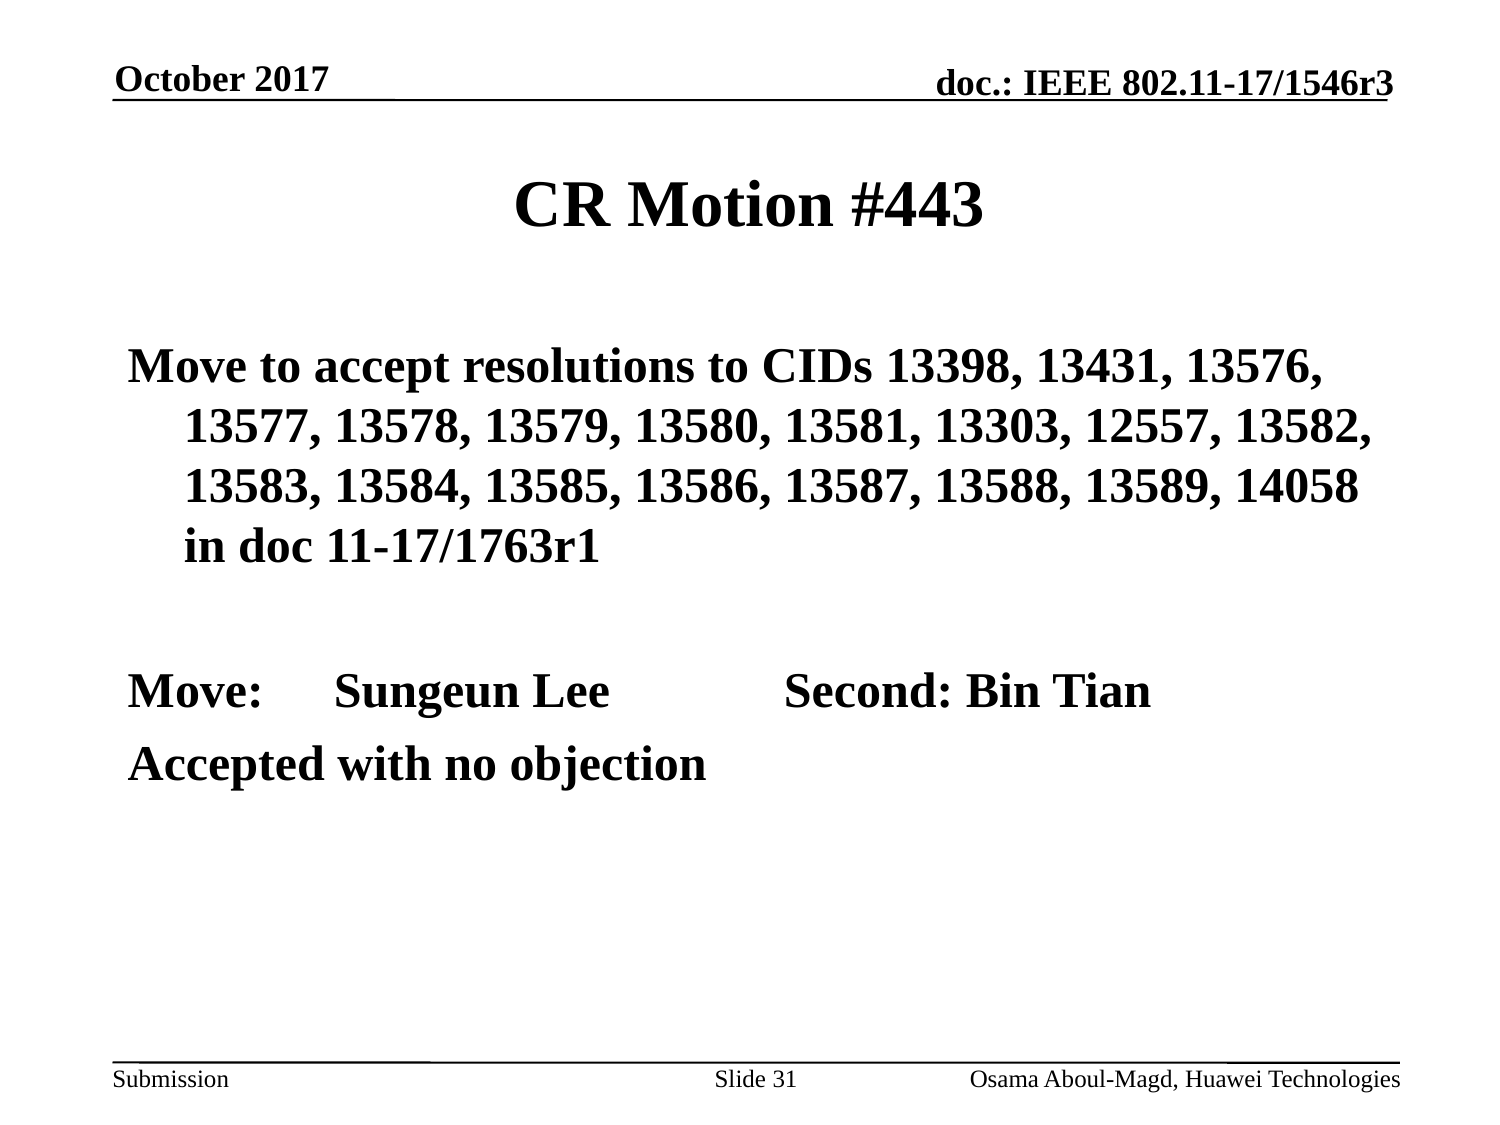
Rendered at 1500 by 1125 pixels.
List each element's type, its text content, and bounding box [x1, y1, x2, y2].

list Move to accept resolutions to CIDs 13398, 13431, 13576, 13577, 13578, 13579, 13580, 13581, 13303, 12557, 13582, 13583, 13584, 13585, 13586, 13587, 13588, 13589, 14058 in doc 11-17/1763r1 Move: Sungeun Lee Second: Bin Tian Accepted with no objection [112, 324, 1388, 1000]
footer Osama Aboul-Magd, Huawei Technologies [878, 1061, 1402, 1093]
title CR Motion #443 [112, 112, 1388, 288]
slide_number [114, 54, 423, 100]
slide_number Slide 31 [712, 1061, 800, 1123]
